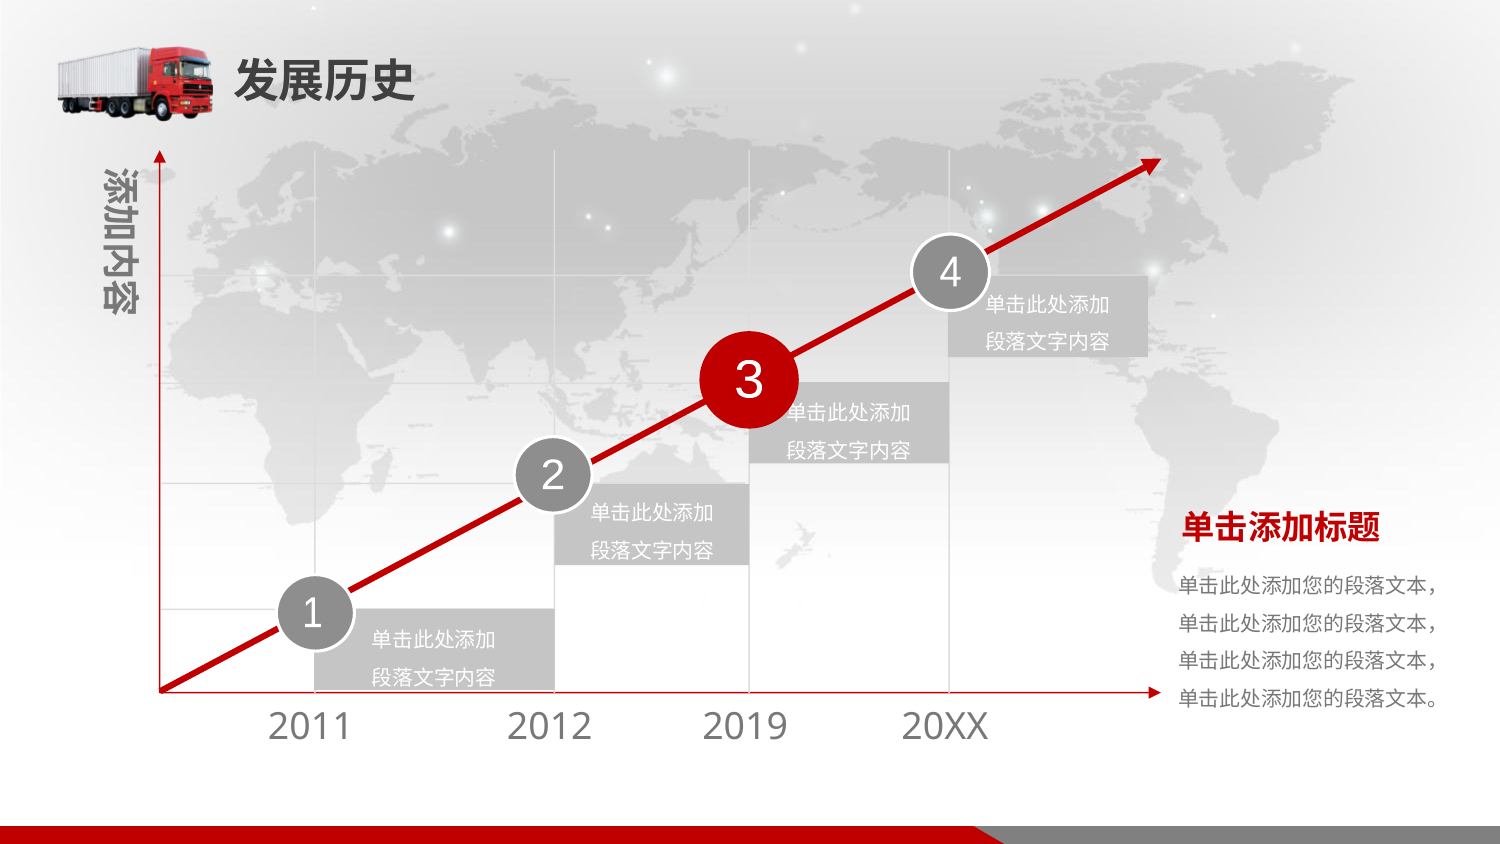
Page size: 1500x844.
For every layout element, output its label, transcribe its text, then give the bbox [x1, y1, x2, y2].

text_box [76, 149, 1162, 756]
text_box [1163, 498, 1448, 720]
picture [0, 0, 1500, 607]
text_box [313, 608, 555, 694]
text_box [748, 381, 950, 468]
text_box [911, 233, 991, 311]
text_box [699, 330, 799, 429]
title 发展历史 [218, 44, 916, 115]
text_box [275, 574, 356, 652]
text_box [513, 436, 593, 514]
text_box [553, 482, 751, 568]
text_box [947, 274, 1149, 359]
